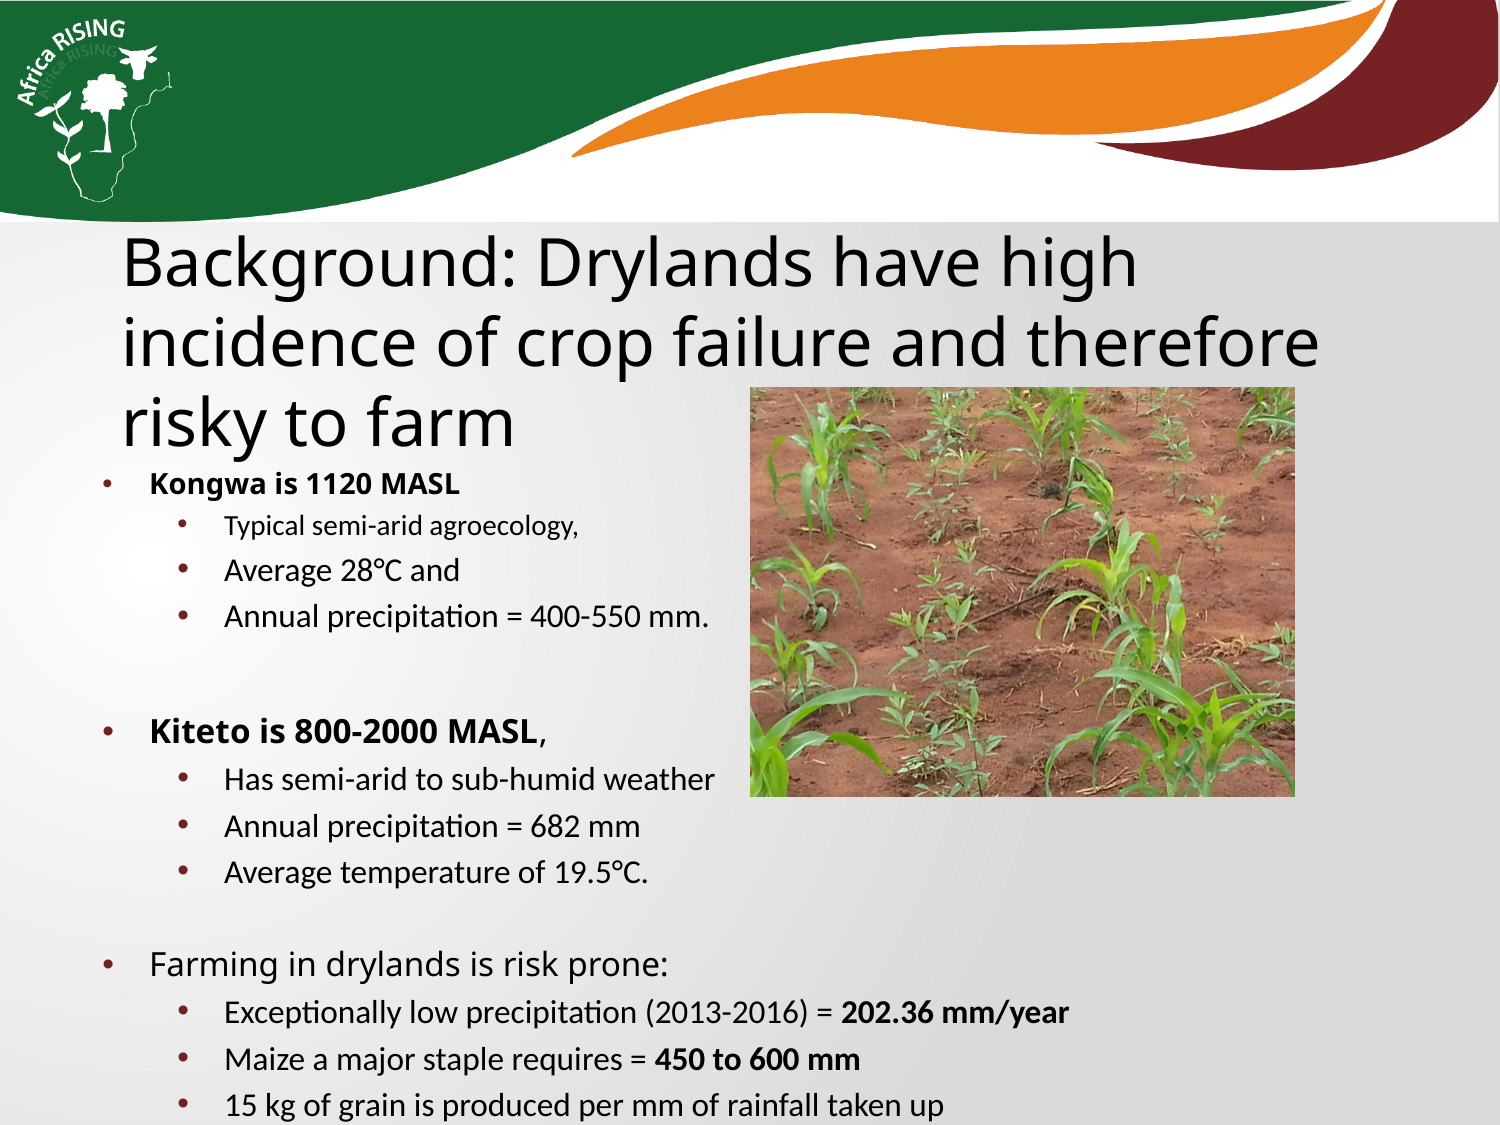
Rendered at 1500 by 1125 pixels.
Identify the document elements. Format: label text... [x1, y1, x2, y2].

list Background: Drylands have high incidence of crop failure and therefore risky to farm Kongwa is 1120 MASL Typical semi-arid agroecology, Average 28°C and Annual precipitation = 400-550 mm. Kiteto is 800-2000 MASL, Has semi-arid to sub-humid weather Annual precipitation = 682 mm Average temperature of 19.5°C. Farming in drylands is risk prone: Exceptionally low precipitation (2013-2016) = 202.36 mm/year Maize a major staple requires = 450 to 600 mm 15 kg of grain is produced per mm of rainfall taken up Risk of crop failure is very high in these maize anchored farming systems [87, 212, 1363, 350]
picture [0, 0, 1499, 222]
picture [749, 386, 1296, 797]
